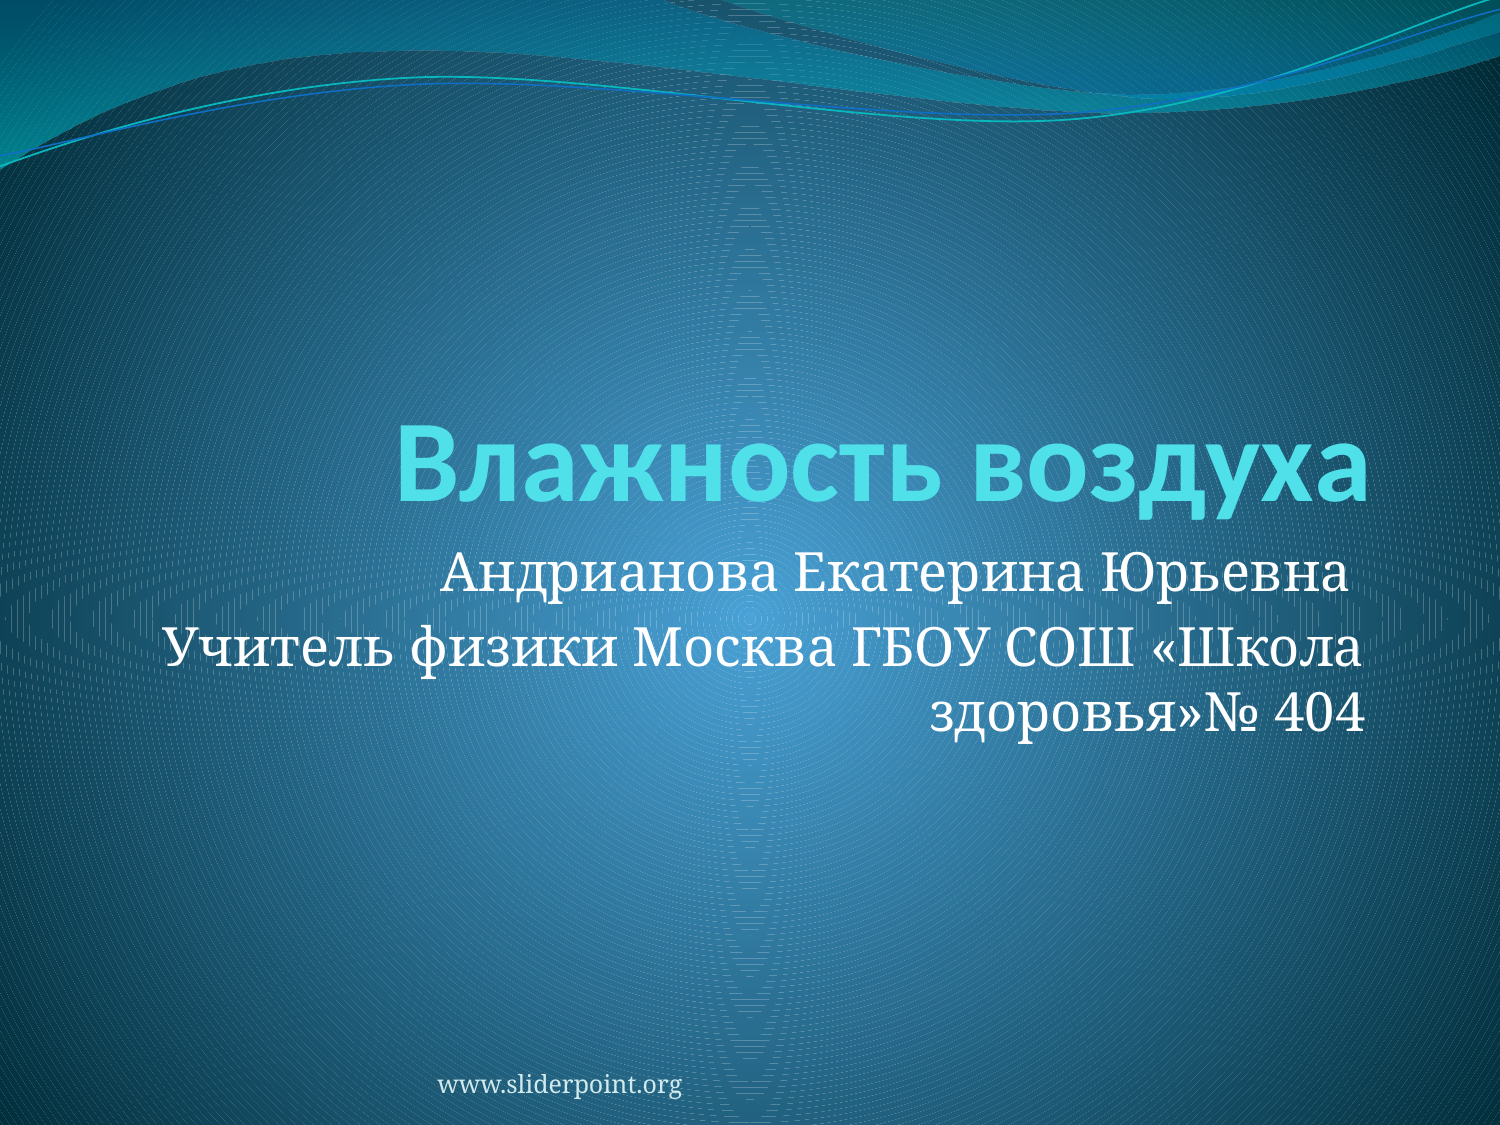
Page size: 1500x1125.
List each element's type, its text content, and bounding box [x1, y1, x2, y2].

title Влажность воздуха [87, 224, 1376, 525]
subtitle Андрианова Екатерина Юрьевна Учитель физики Москва ГБОУ СОШ «Школа здоровья»№ 404 [87, 529, 1376, 818]
footer www.sliderpoint.org [437, 1042, 988, 1103]
